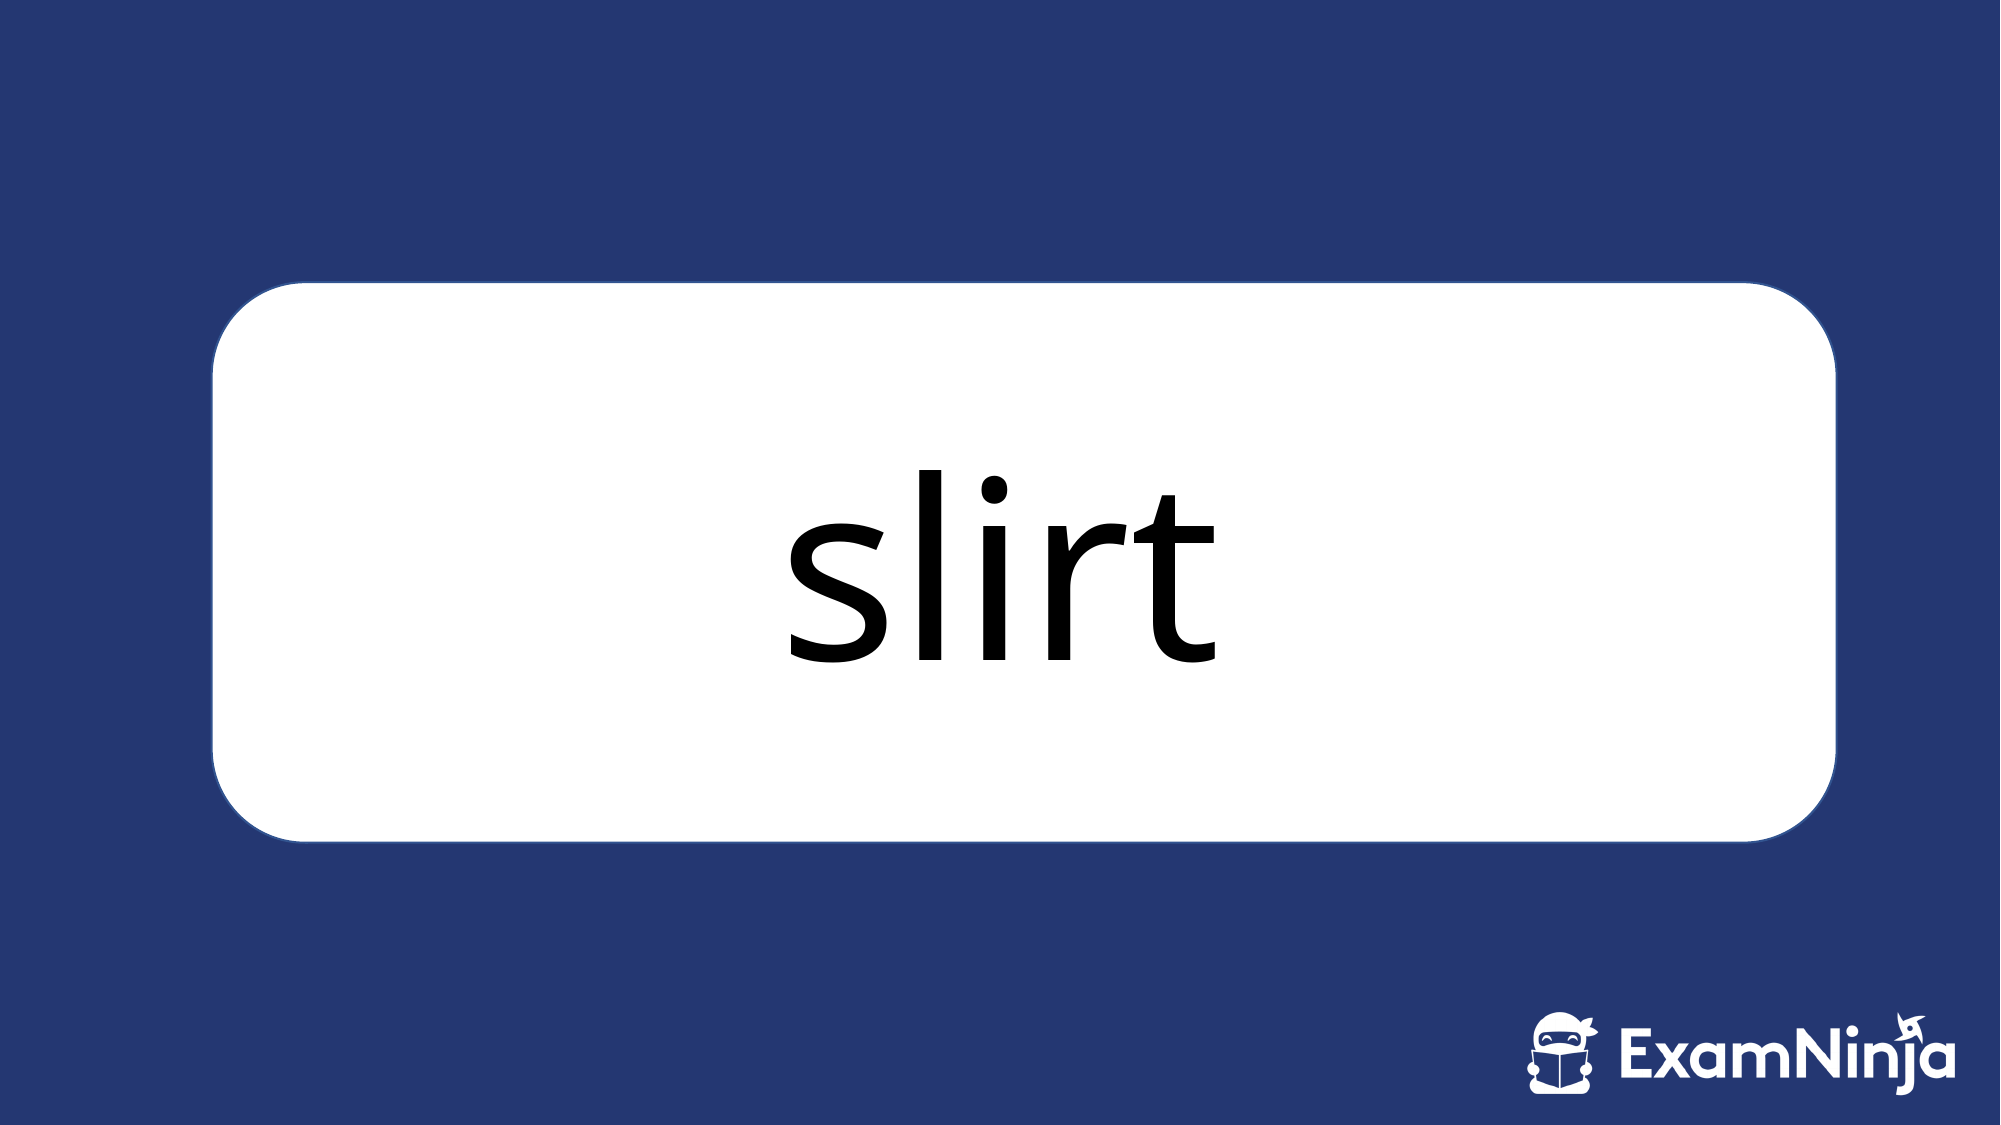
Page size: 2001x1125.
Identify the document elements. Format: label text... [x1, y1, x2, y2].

picture [1501, 1003, 1979, 1102]
text_box [210, 719, 1838, 844]
text_box [210, 281, 1838, 403]
text_box slirt [143, 403, 1857, 719]
